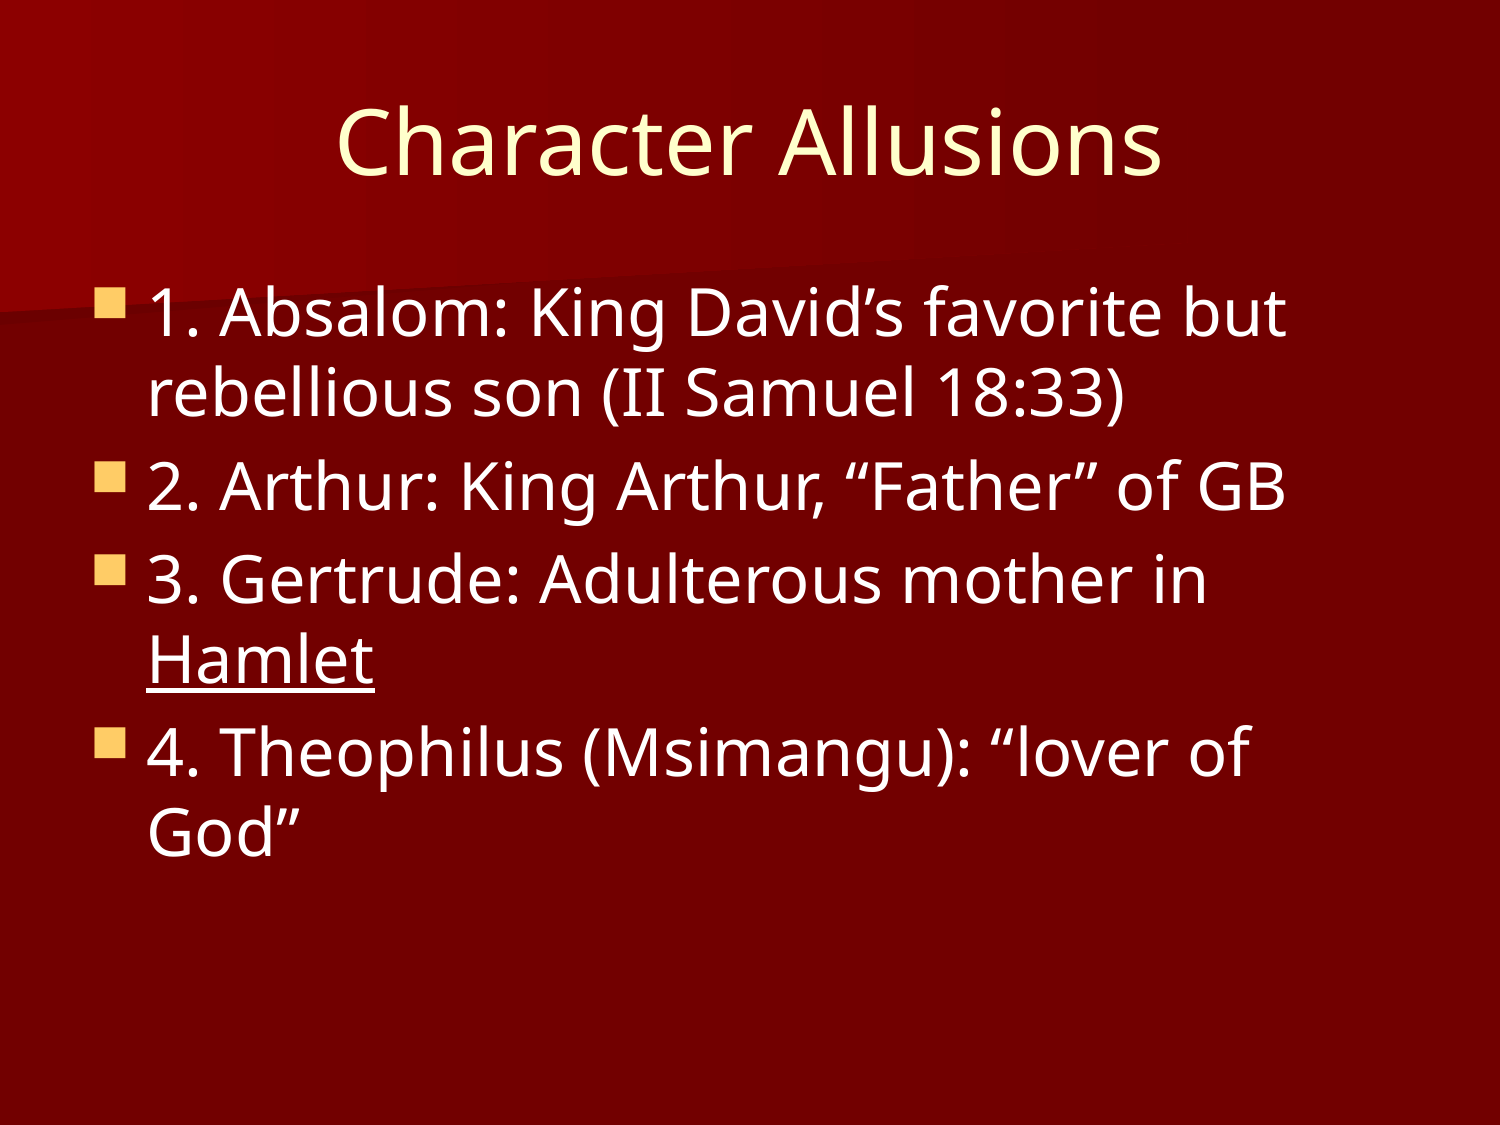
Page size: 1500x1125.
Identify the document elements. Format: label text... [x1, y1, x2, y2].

title Character Allusions [74, 44, 1426, 233]
list 1. Absalom: King David’s favorite but rebellious son (II Samuel 18:33) 2. Arthur: King Arthur, “Father” of GB 3. Gertrude: Adulterous mother in Hamlet 4. Theophilus (Msimangu): “lover of God” [74, 262, 1426, 1001]
